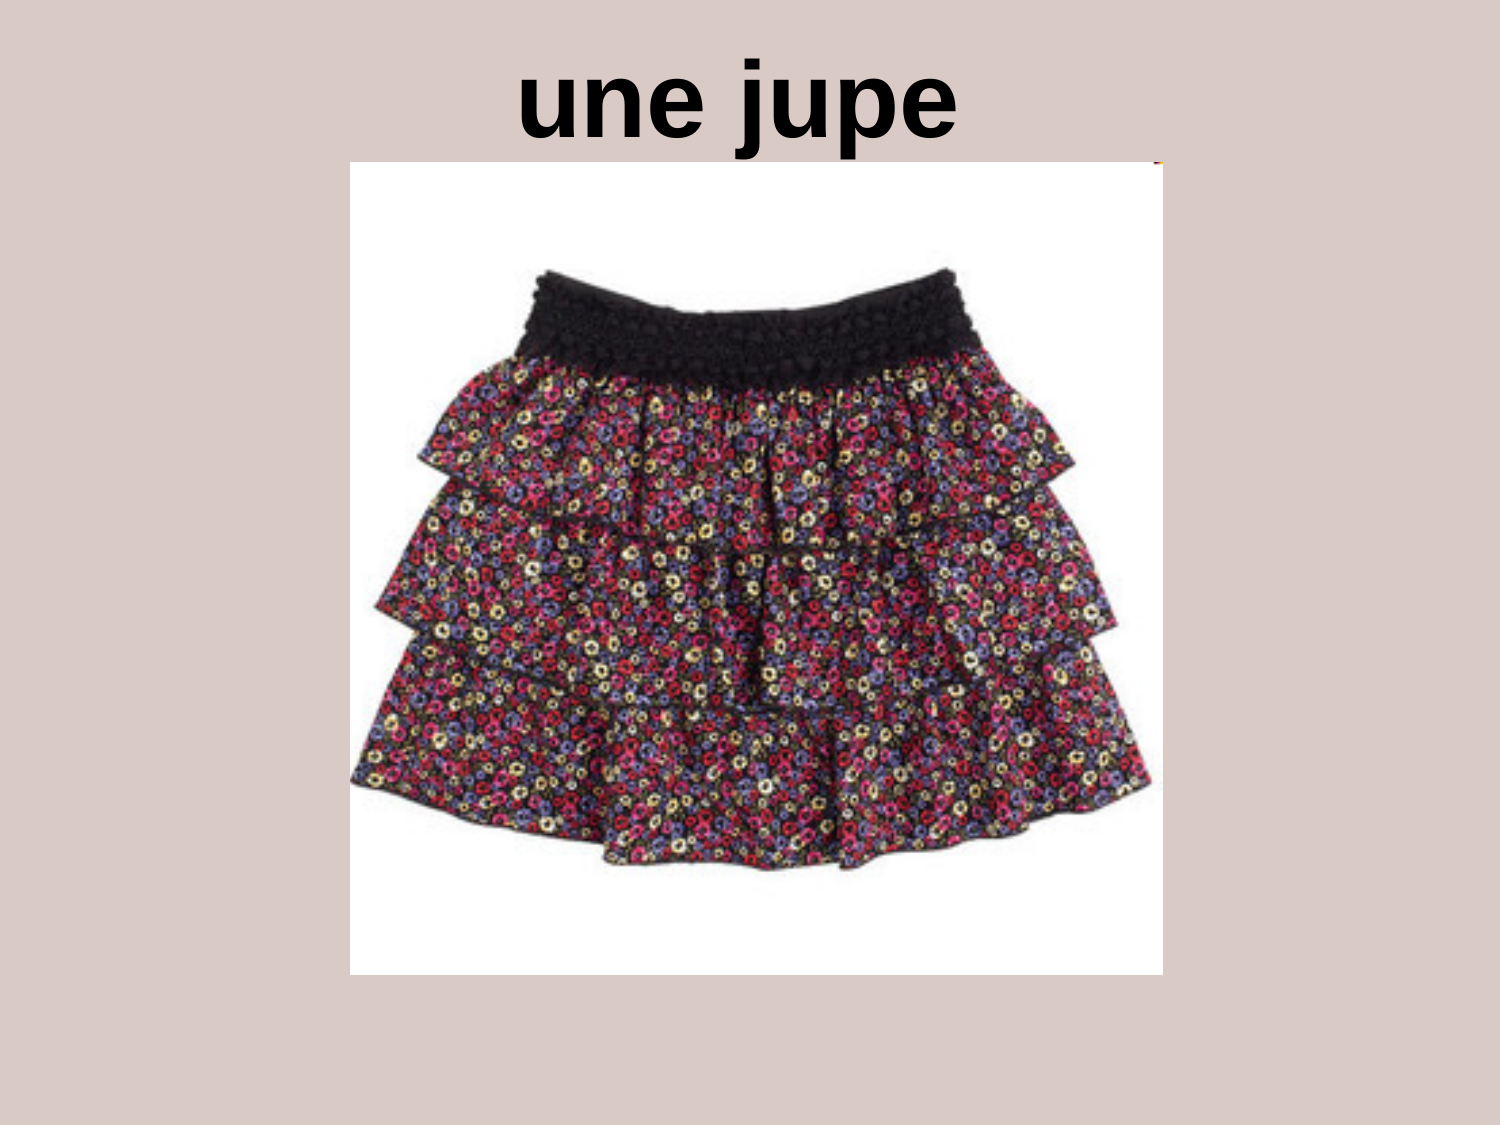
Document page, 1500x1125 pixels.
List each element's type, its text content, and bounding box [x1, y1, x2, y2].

picture [349, 162, 1163, 976]
title une jupe [74, 0, 1426, 188]
